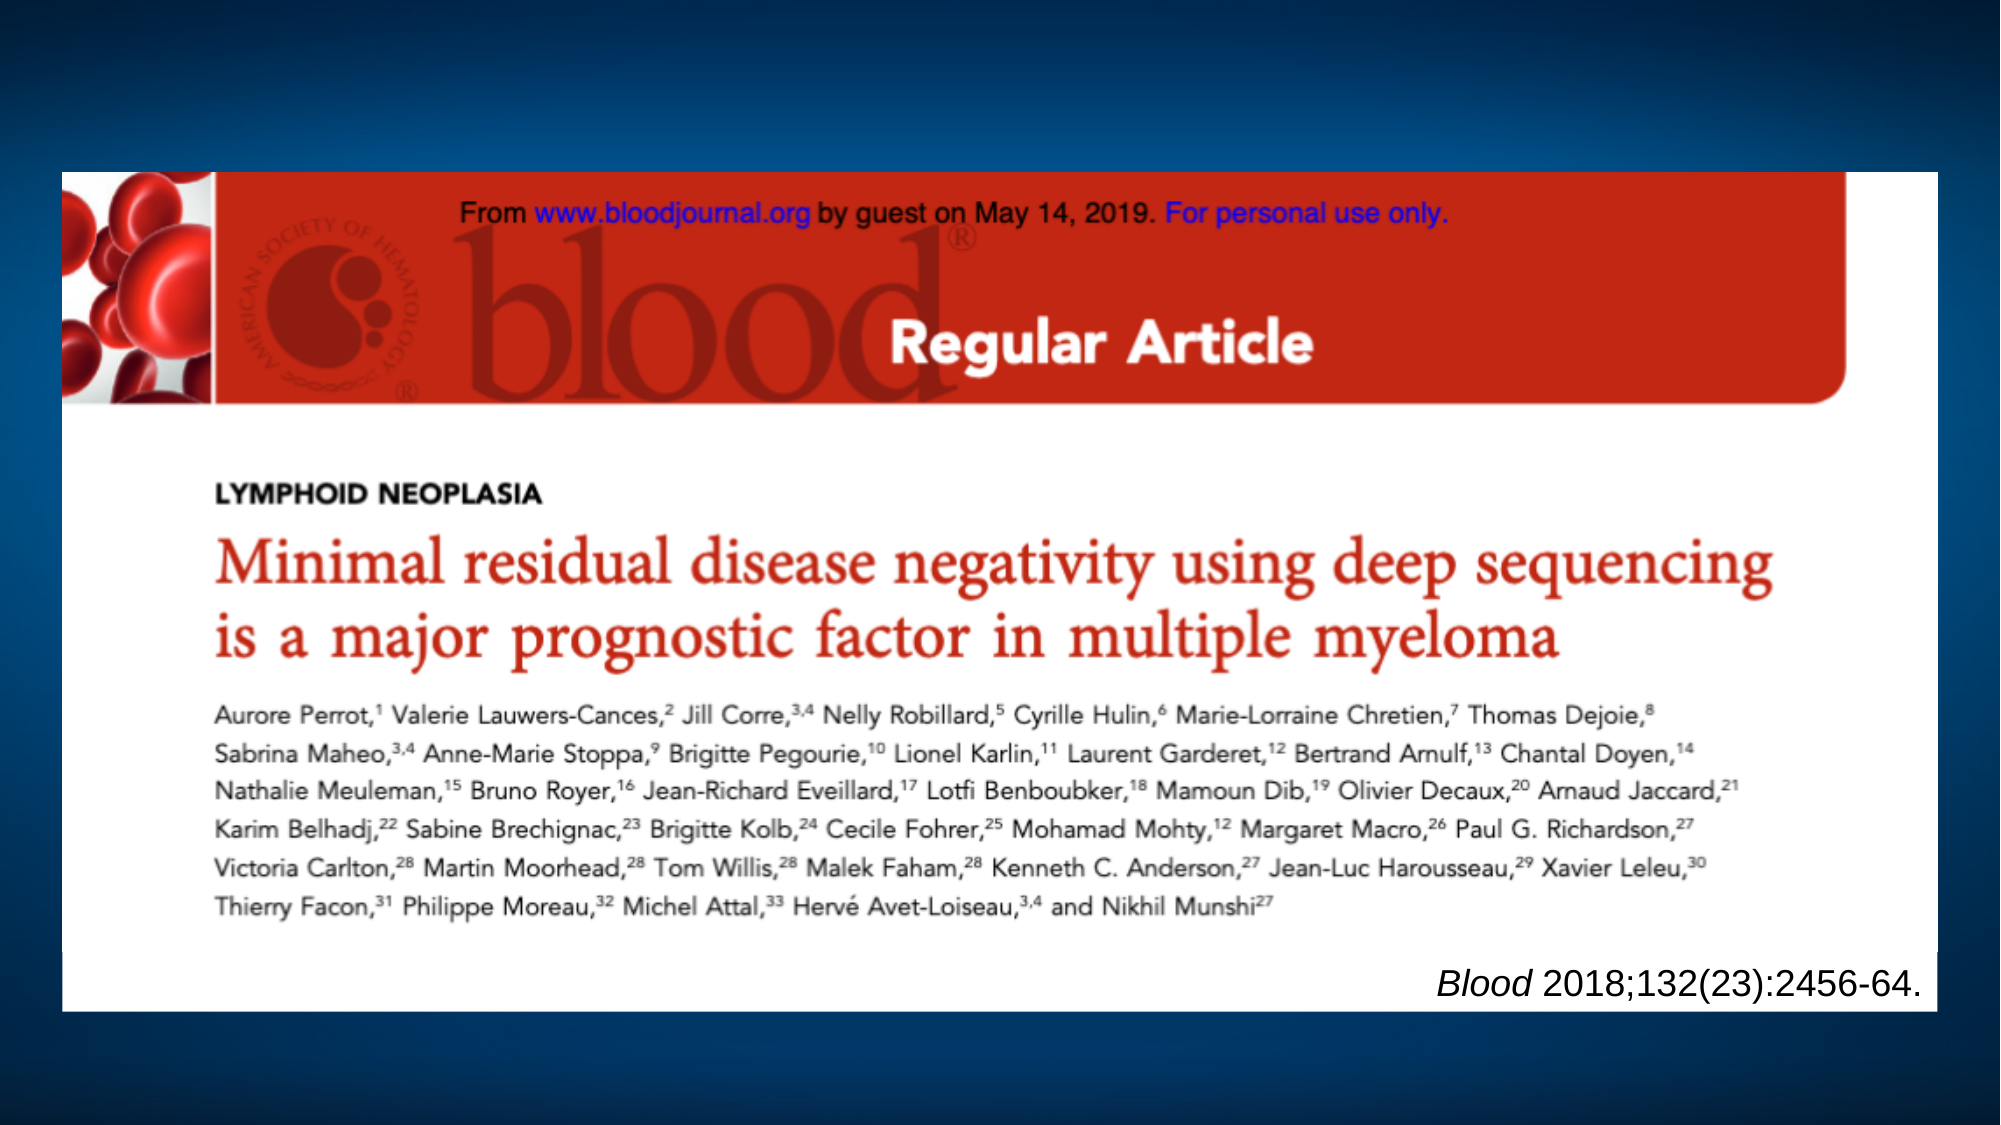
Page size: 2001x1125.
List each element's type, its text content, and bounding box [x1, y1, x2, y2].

text_box Blood 2018;132(23):2456-64. [62, 964, 1938, 1012]
picture [0, 0, 2000, 1125]
